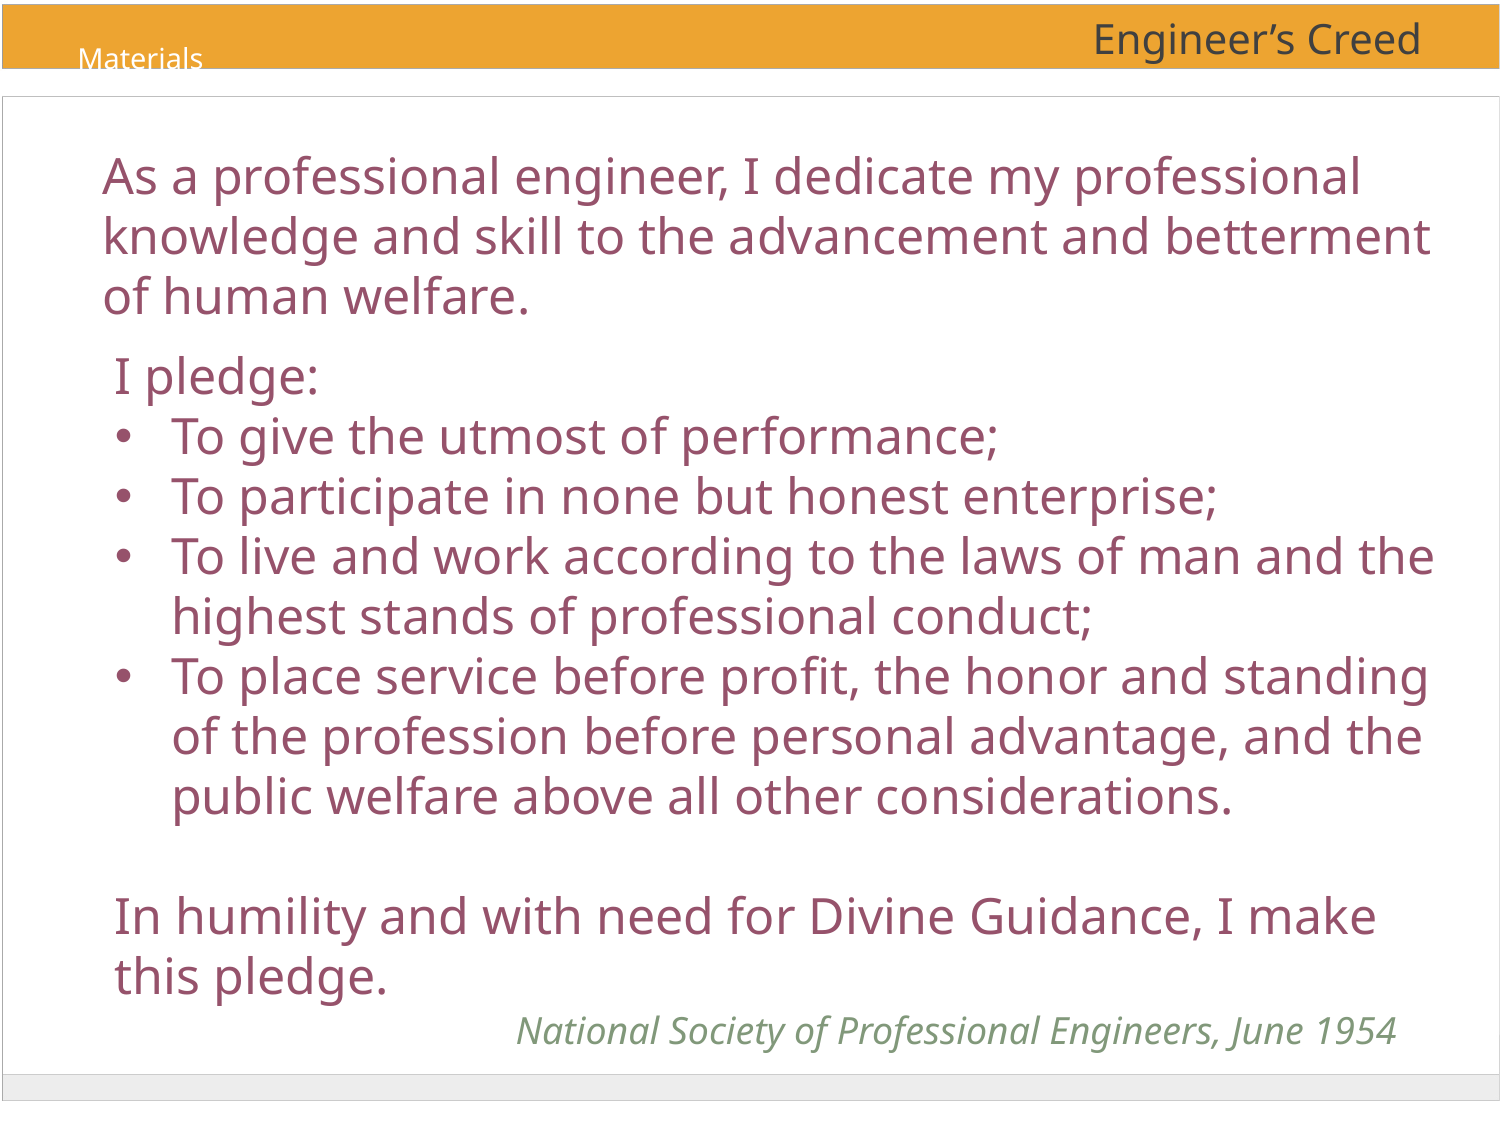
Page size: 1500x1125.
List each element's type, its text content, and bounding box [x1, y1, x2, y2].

title Engineer’s Creed [587, 12, 1438, 63]
text_box I pledge: To give the utmost of performance; To participate in none but honest enterprise; To live and work according to the laws of man and the highest stands of professional conduct; To place service before profit, the honor and standing of the profession before personal advantage, and the public welfare above all other considerations. In humility and with need for Divine Guidance, I make this pledge. [99, 337, 1475, 1073]
picture [0, 0, 1500, 1101]
text_box As a professional engineer, I dedicate my professional knowledge and skill to the advancement and betterment of human welfare. [87, 137, 1463, 333]
text_box National Society of Professional Engineers, June 1954 [449, 999, 1413, 1060]
